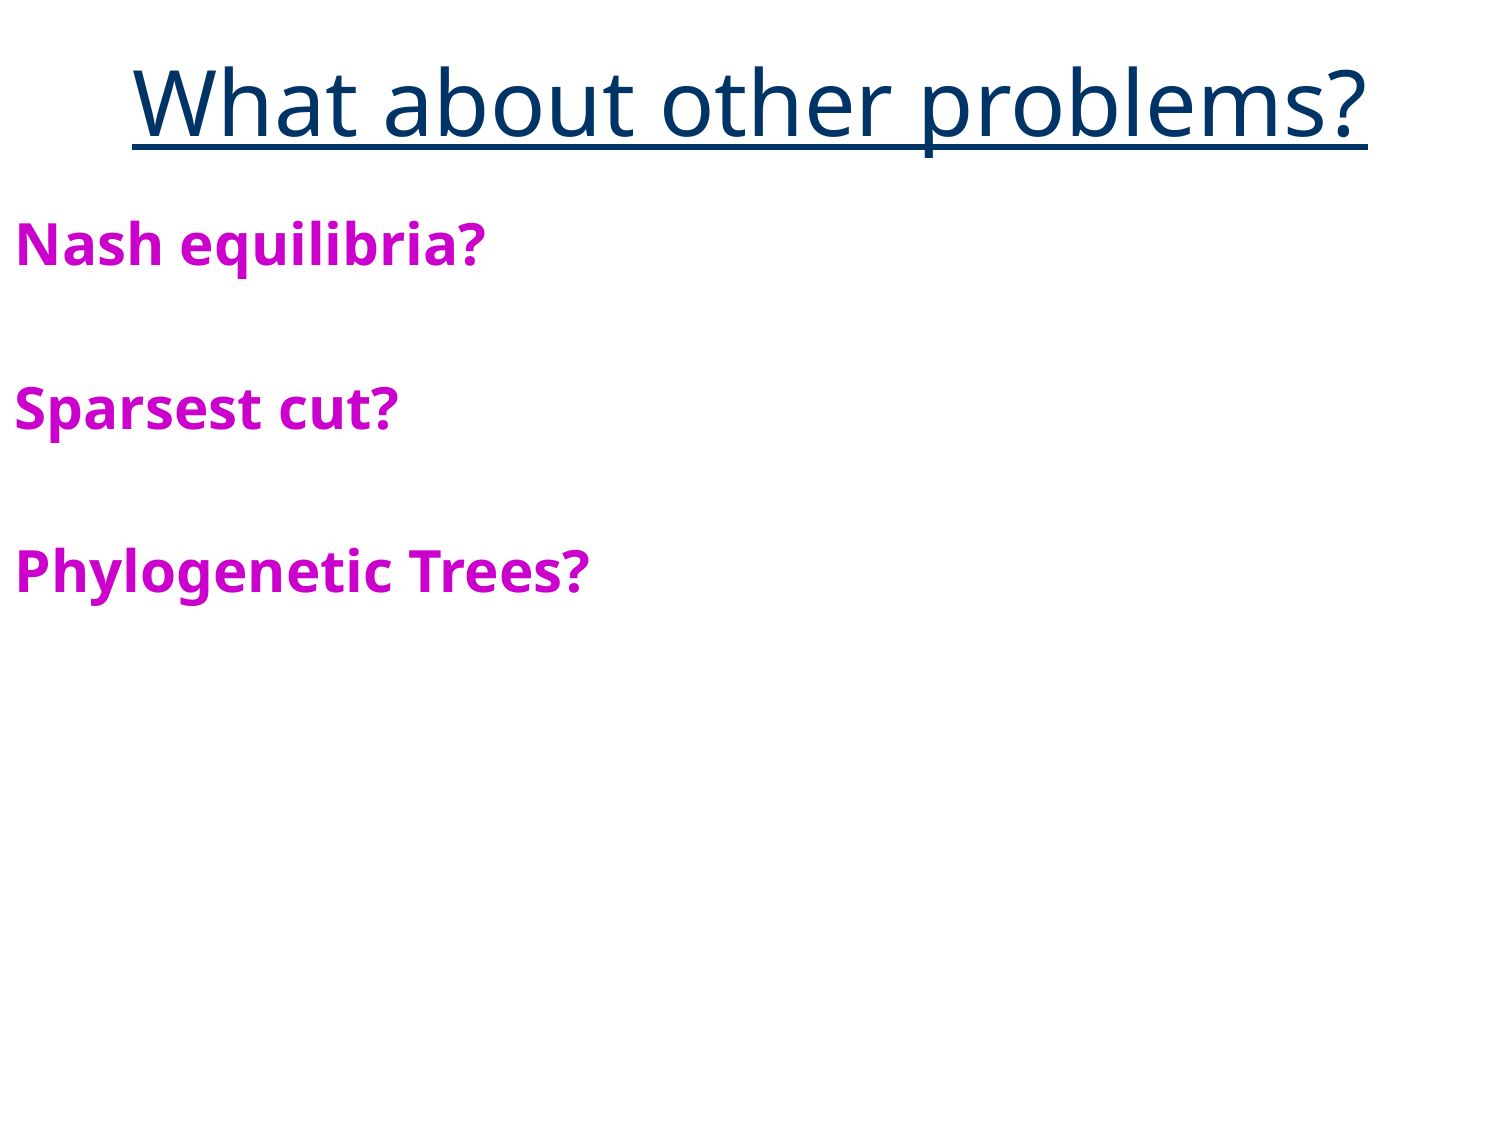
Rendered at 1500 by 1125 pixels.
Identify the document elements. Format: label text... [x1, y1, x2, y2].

text_box Nash equilibria? Sparsest cut? Phylogenetic Trees? [0, 200, 1500, 775]
title What about other problems? [0, 24, 1500, 176]
